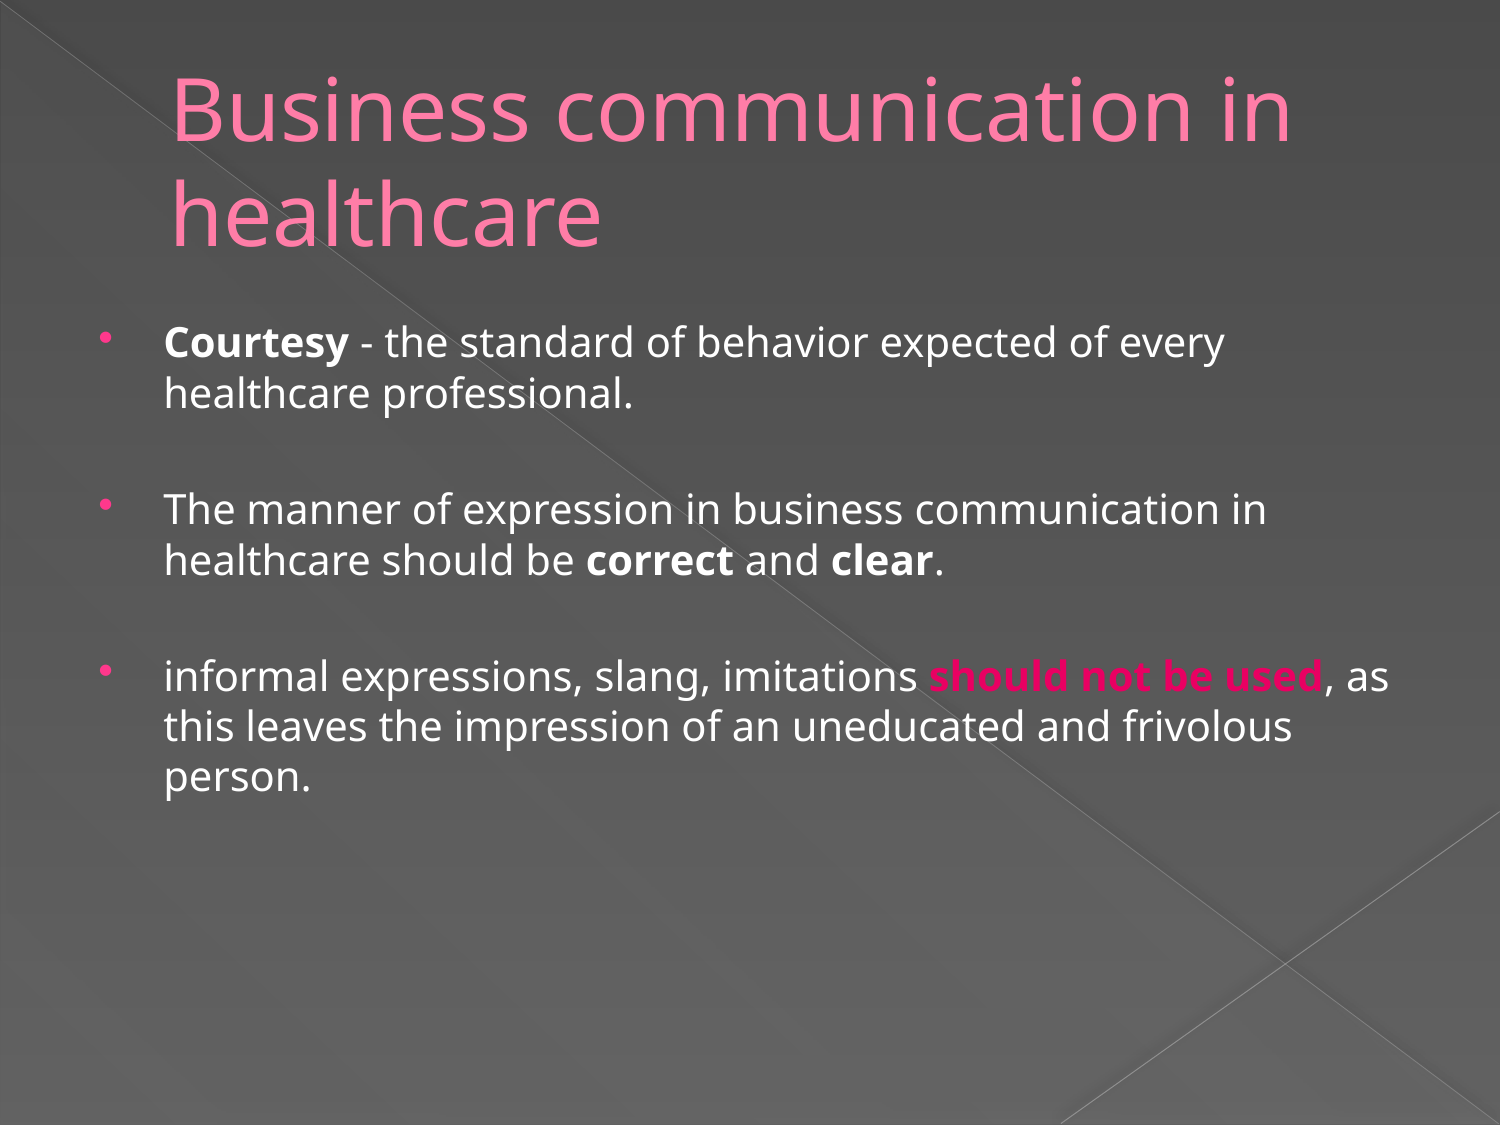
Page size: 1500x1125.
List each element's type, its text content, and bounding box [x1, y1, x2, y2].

list Courtesy - the standard of behavior expected of every healthcare professional. The manner of expression in business communication in healthcare should be correct and clear. informal expressions, slang, imitations should not be used, as this leaves the impression of an uneducated and frivolous person. [75, 308, 1425, 1059]
title Business communication in healthcare [75, 43, 1425, 274]
